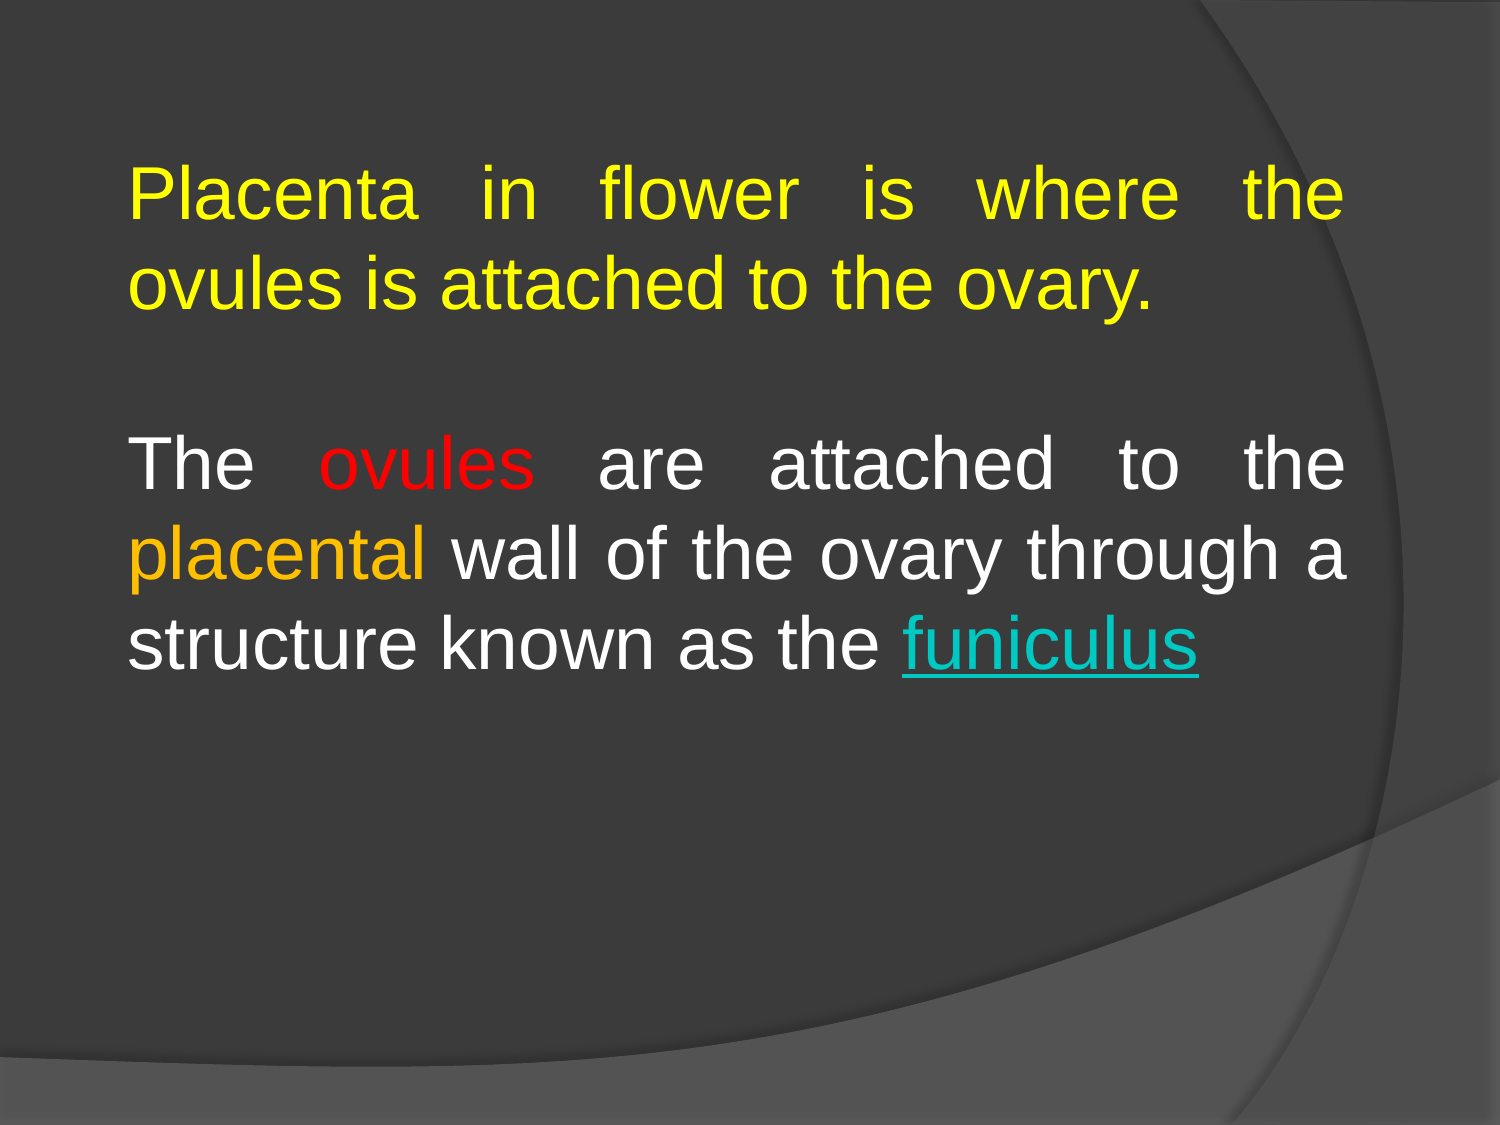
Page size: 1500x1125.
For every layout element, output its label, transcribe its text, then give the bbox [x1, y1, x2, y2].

text_box Placenta in flower is where the ovules is attached to the ovary. The ovules are attached to the placental wall of the ovary through a structure known as the funiculus [112, 137, 1363, 693]
